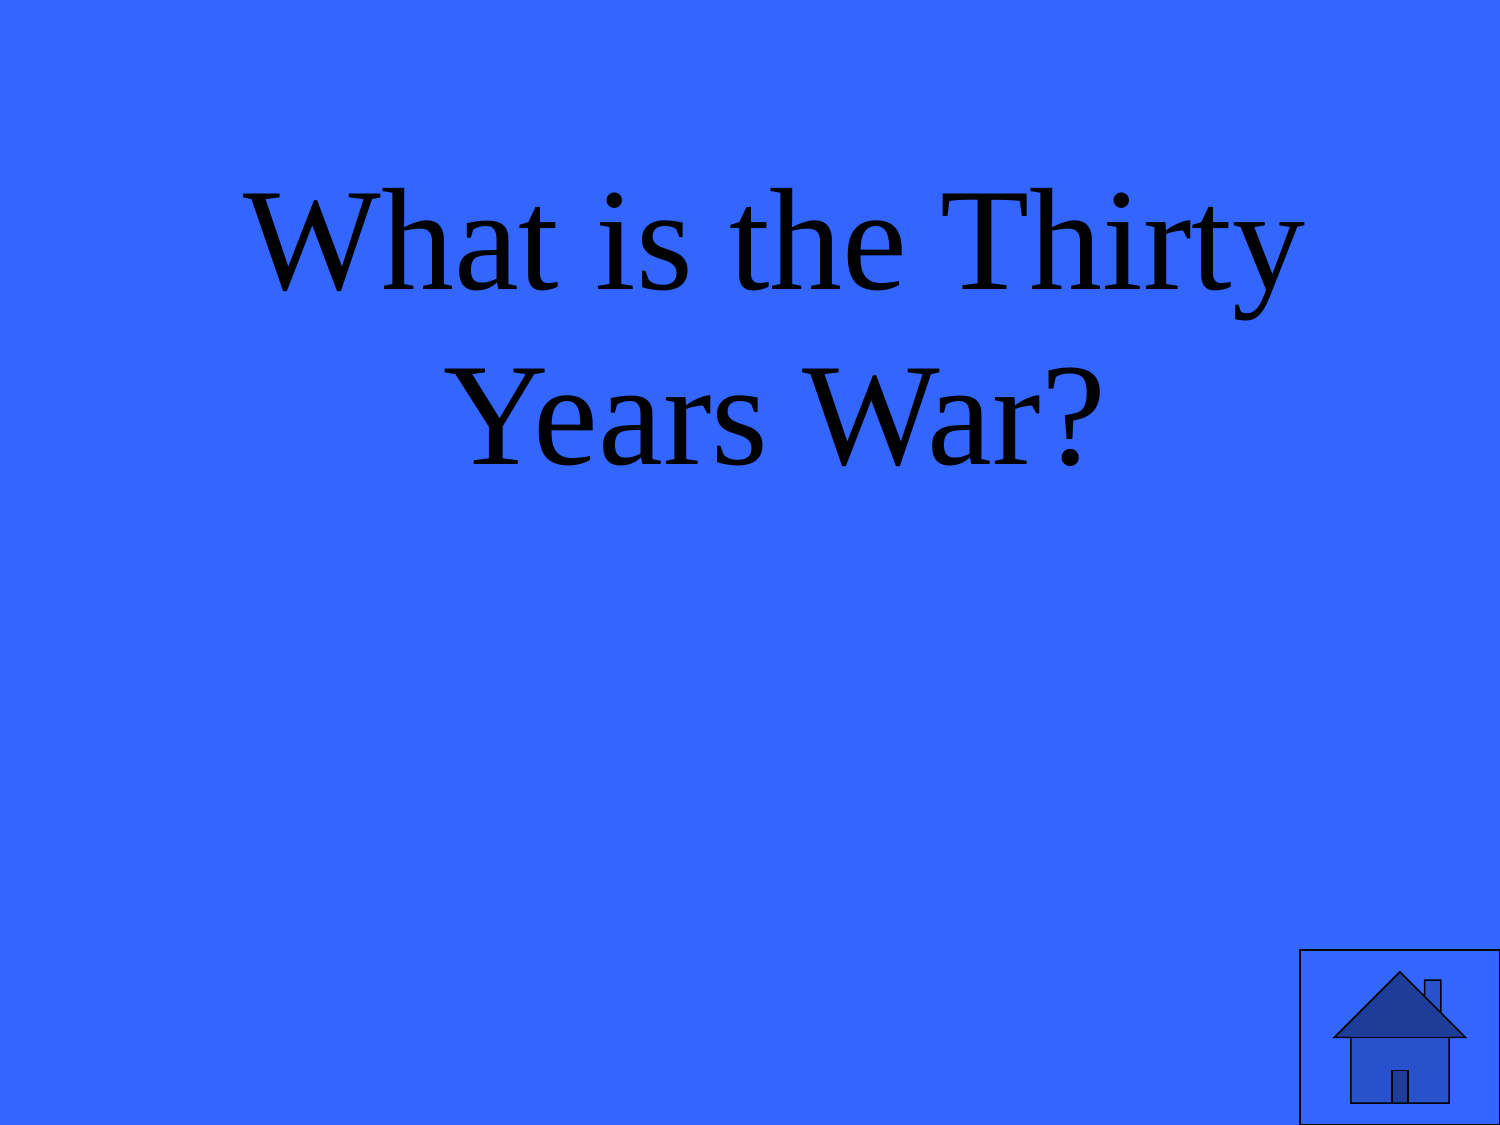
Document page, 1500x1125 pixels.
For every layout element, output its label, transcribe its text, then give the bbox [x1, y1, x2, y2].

text_box [1299, 950, 1500, 1125]
title What is the Thirty Years War? [137, 112, 1413, 525]
